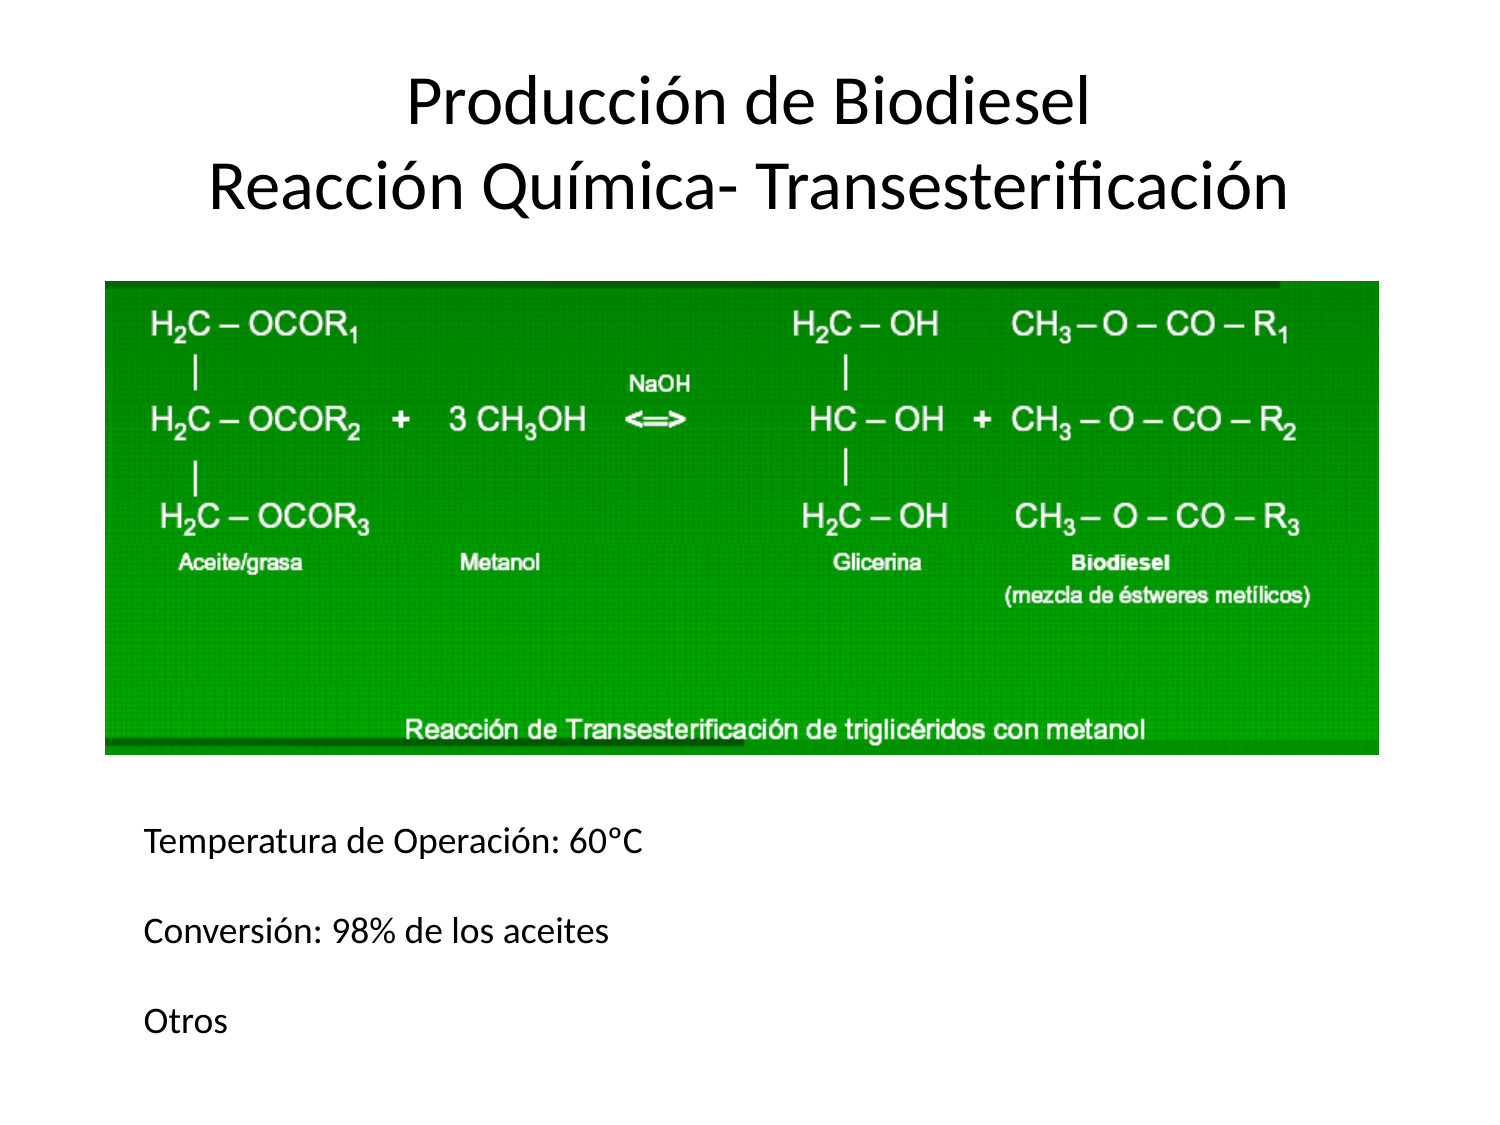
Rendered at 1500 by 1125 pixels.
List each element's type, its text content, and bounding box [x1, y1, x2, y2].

text_box Temperatura de Operación: 60ºC Conversión: 98% de los aceites Otros [128, 808, 1219, 1049]
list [105, 281, 1380, 755]
title Producción de Biodiesel Reacción Química- Transesterificación [75, 45, 1425, 233]
